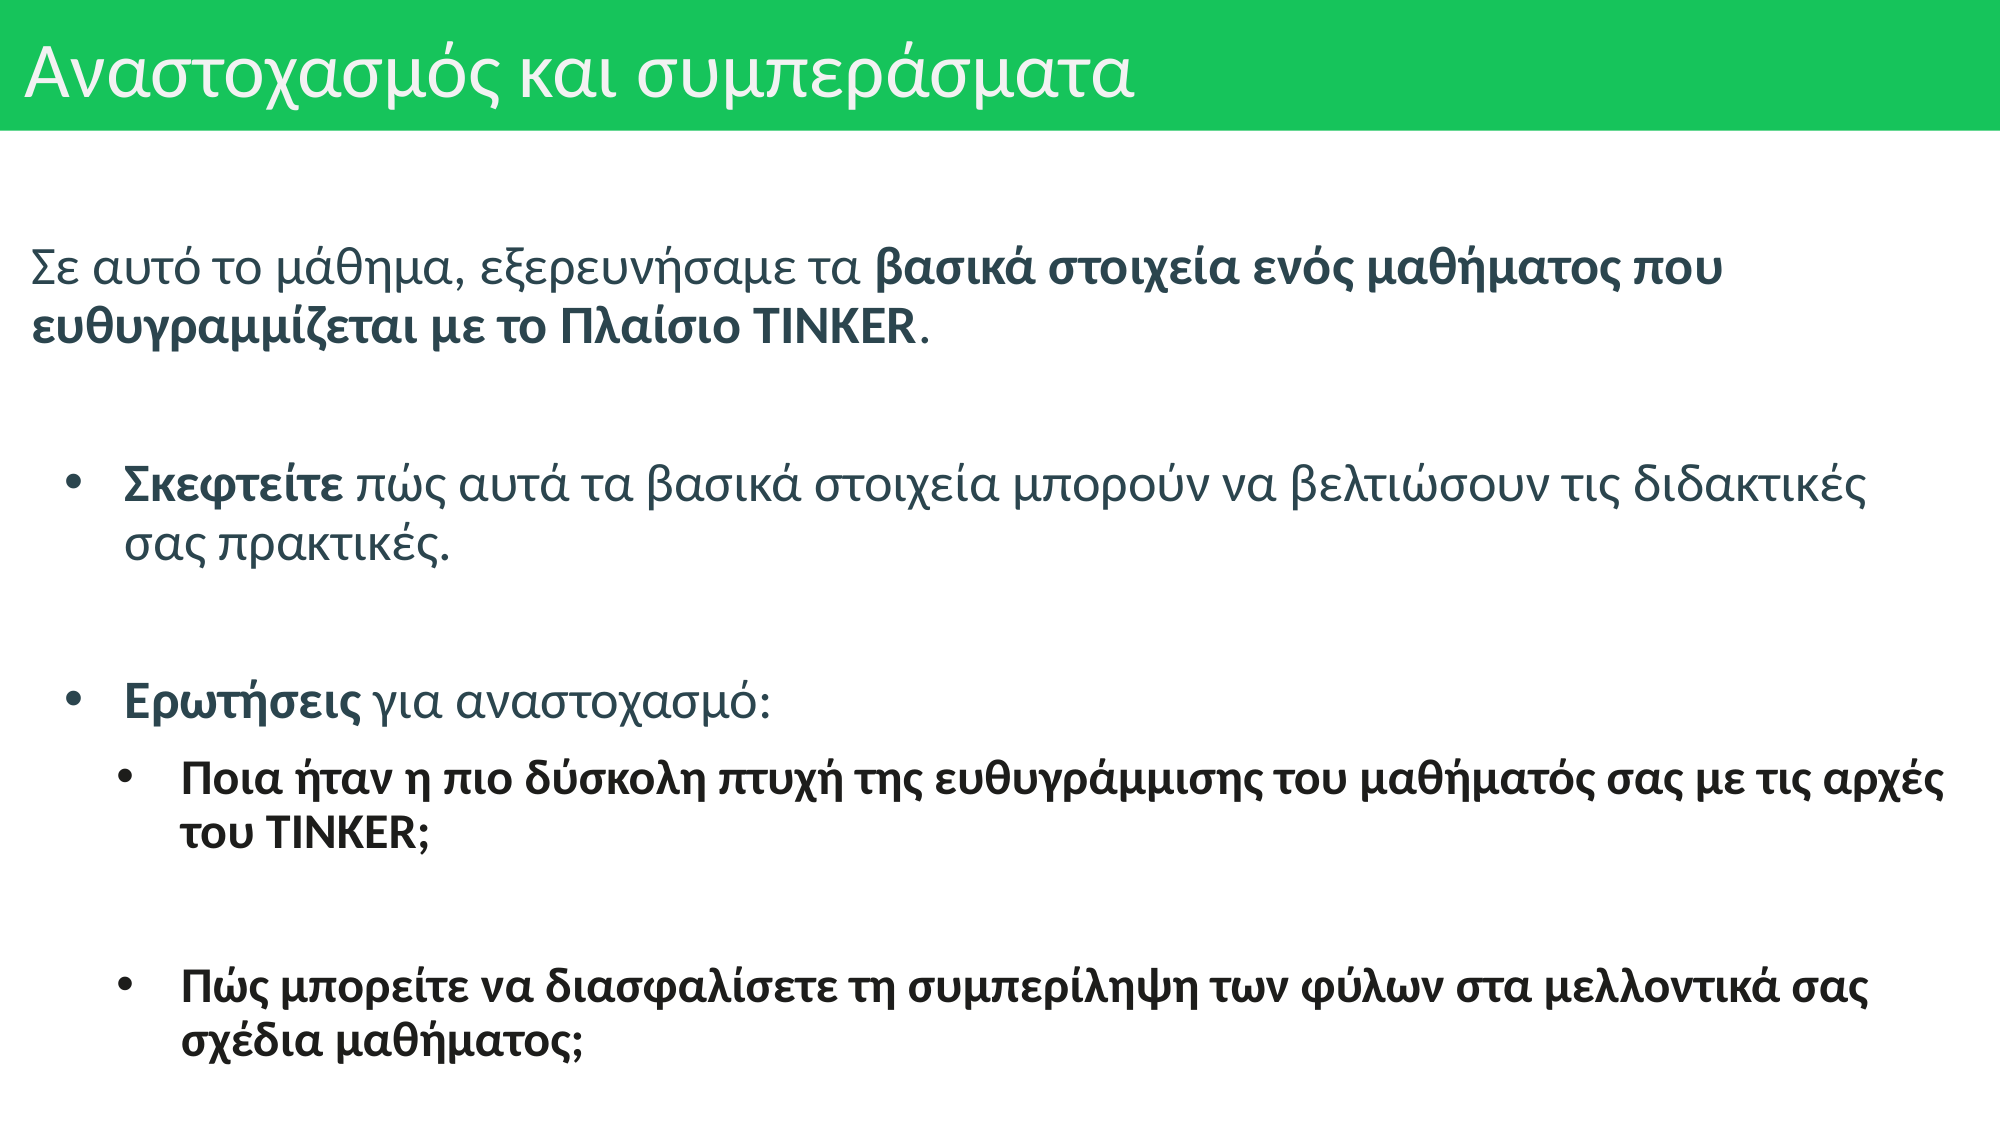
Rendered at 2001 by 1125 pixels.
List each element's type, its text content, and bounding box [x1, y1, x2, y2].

title Αναστοχασμός και συμπεράσματα [16, 13, 1976, 131]
list Σε αυτό το μάθημα, εξερευνήσαμε τα βασικά στοιχεία ενός μαθήματος που ευθυγραμμίζεται με το Πλαίσιο TINKER. Σκεφτείτε πώς αυτά τα βασικά στοιχεία μπορούν να βελτιώσουν τις διδακτικές σας πρακτικές. Ερωτήσεις για αναστοχασμό: Ποια ήταν η πιο δύσκολη πτυχή της ευθυγράμμισης του μαθήματός σας με τις αρχές του TINKER; Πώς μπορείτε να διασφαλίσετε τη συμπερίληψη των φύλων στα μελλοντικά σας σχέδια μαθήματος; [16, 144, 1976, 1108]
